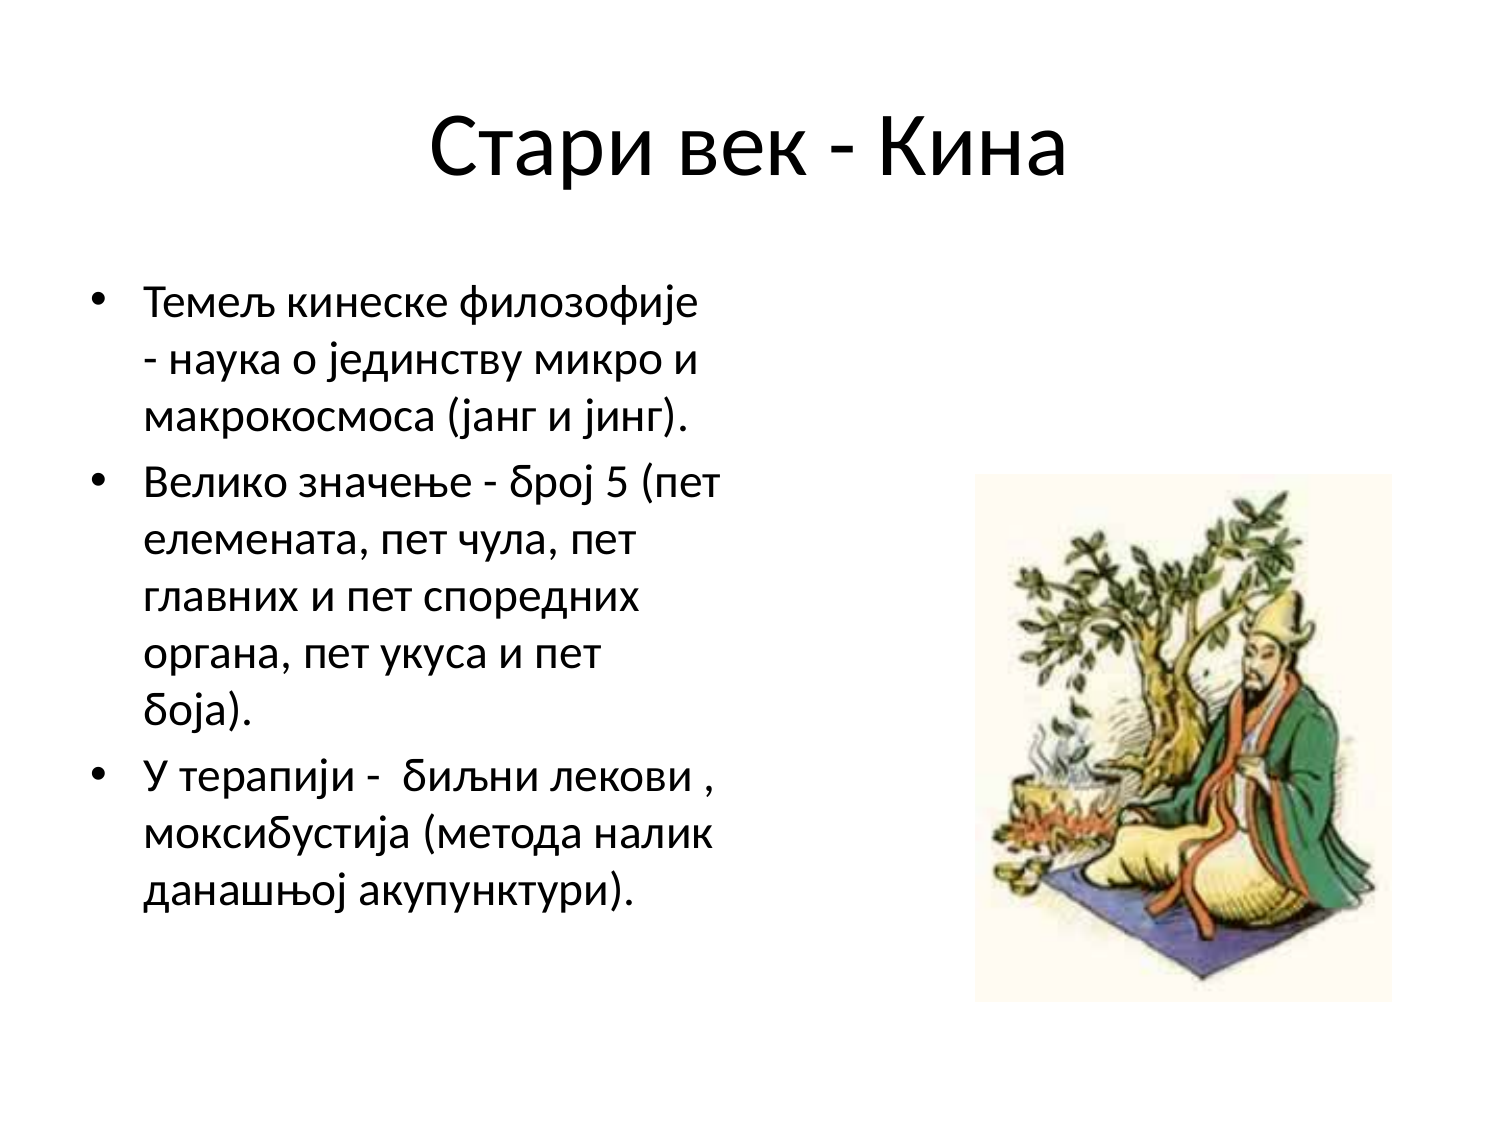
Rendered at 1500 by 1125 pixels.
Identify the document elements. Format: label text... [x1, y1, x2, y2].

picture [974, 474, 1392, 1003]
list Темељ кинеске филозофије - наука о јединству микро и макрокосмоса (јанг и јинг). Велико значење - број 5 (пет елемената, пет чула, пет главних и пет споредних органа, пет укуса и пет боја). У терапији - биљни лекови , моксибустија (метода налик данашњој акупунктури). [75, 262, 738, 1005]
title Стари век - Кина [75, 45, 1425, 233]
